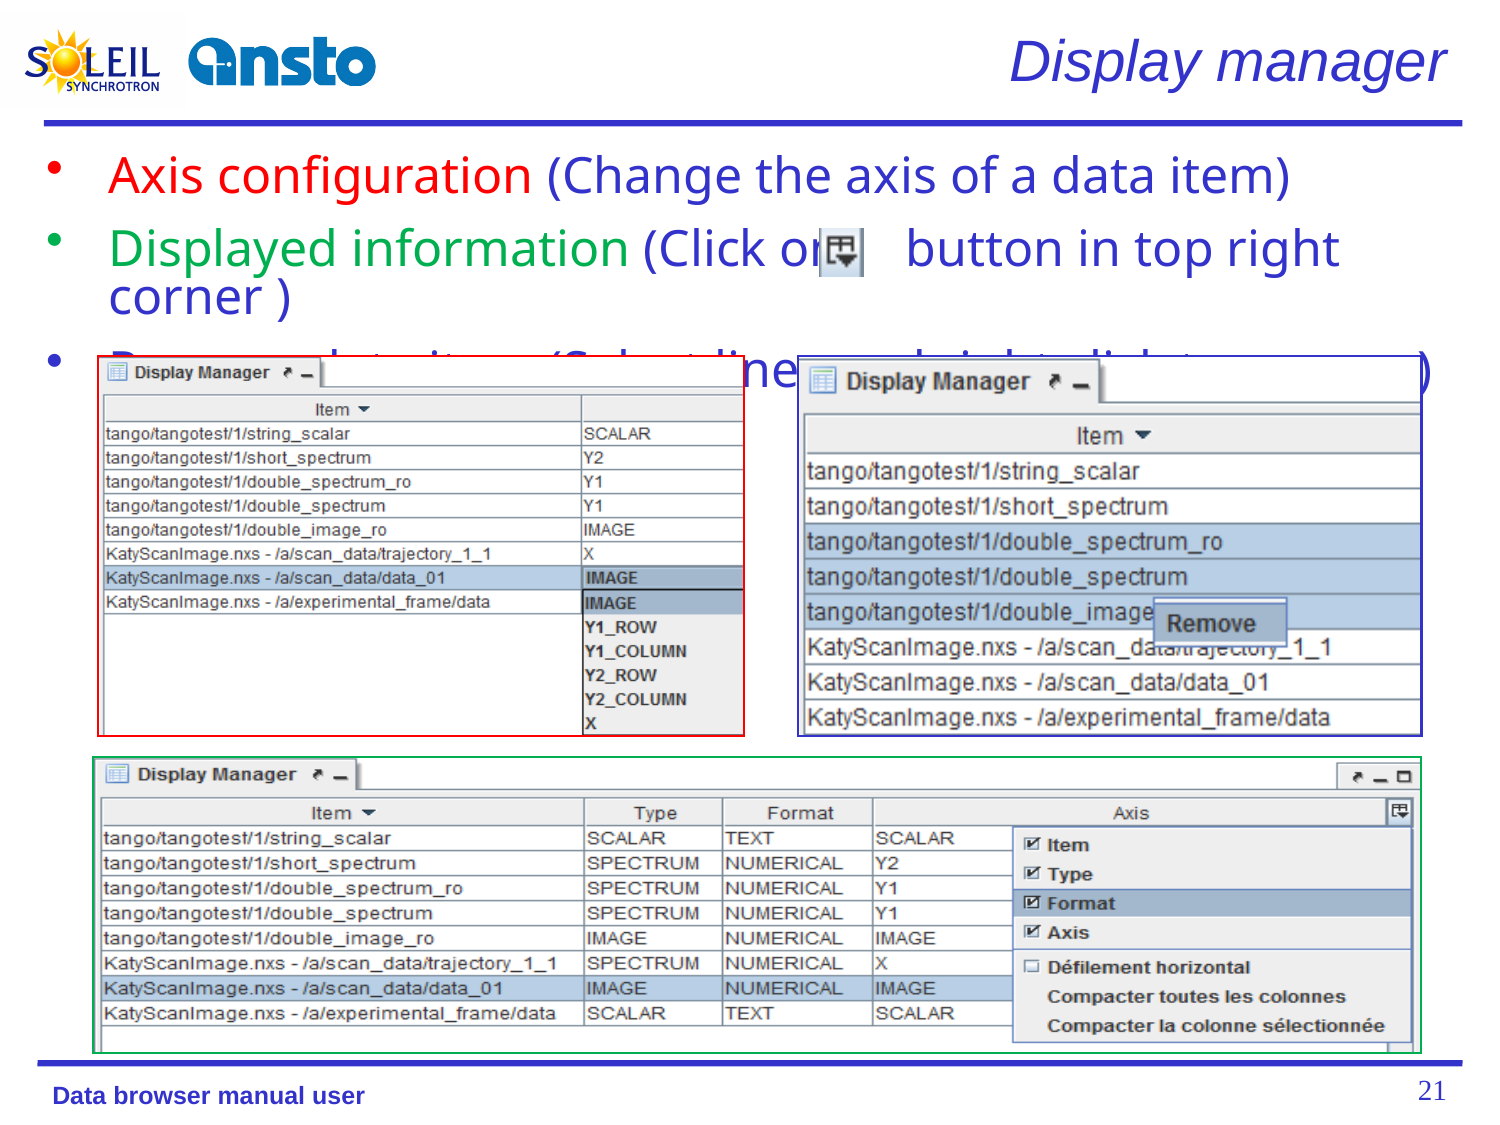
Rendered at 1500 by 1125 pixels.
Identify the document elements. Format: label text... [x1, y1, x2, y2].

picture [186, 36, 237, 86]
picture [818, 228, 865, 277]
picture [94, 757, 1421, 1053]
list Axis configuration (Change the axis of a data item) Displayed information (Click on button in top right corner ) Remove data item (Select lines and right click to remove) [31, 147, 1500, 479]
title Display manager [237, 10, 1463, 106]
slide_number 21 [1119, 1063, 1463, 1118]
picture [798, 357, 1421, 736]
picture [98, 357, 744, 736]
